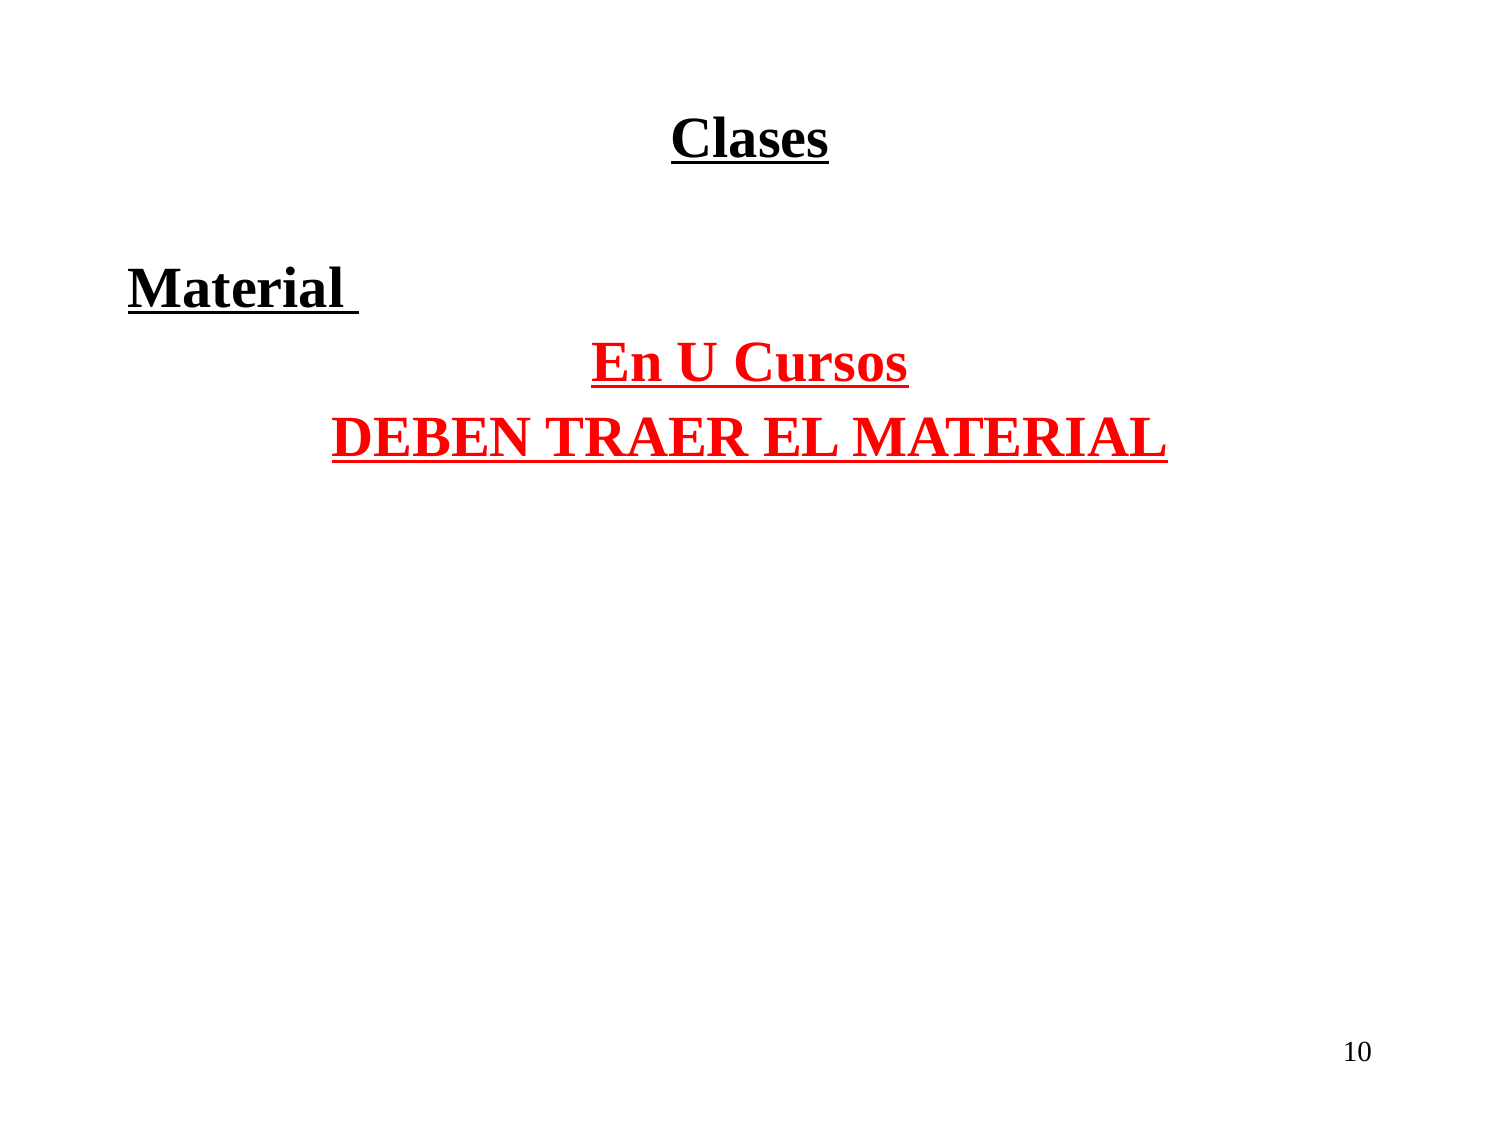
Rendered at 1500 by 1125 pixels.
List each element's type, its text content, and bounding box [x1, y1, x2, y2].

slide_number 10 [1074, 1024, 1388, 1101]
list Clases Material En U Cursos DEBEN TRAER EL MATERIAL [112, 99, 1388, 851]
